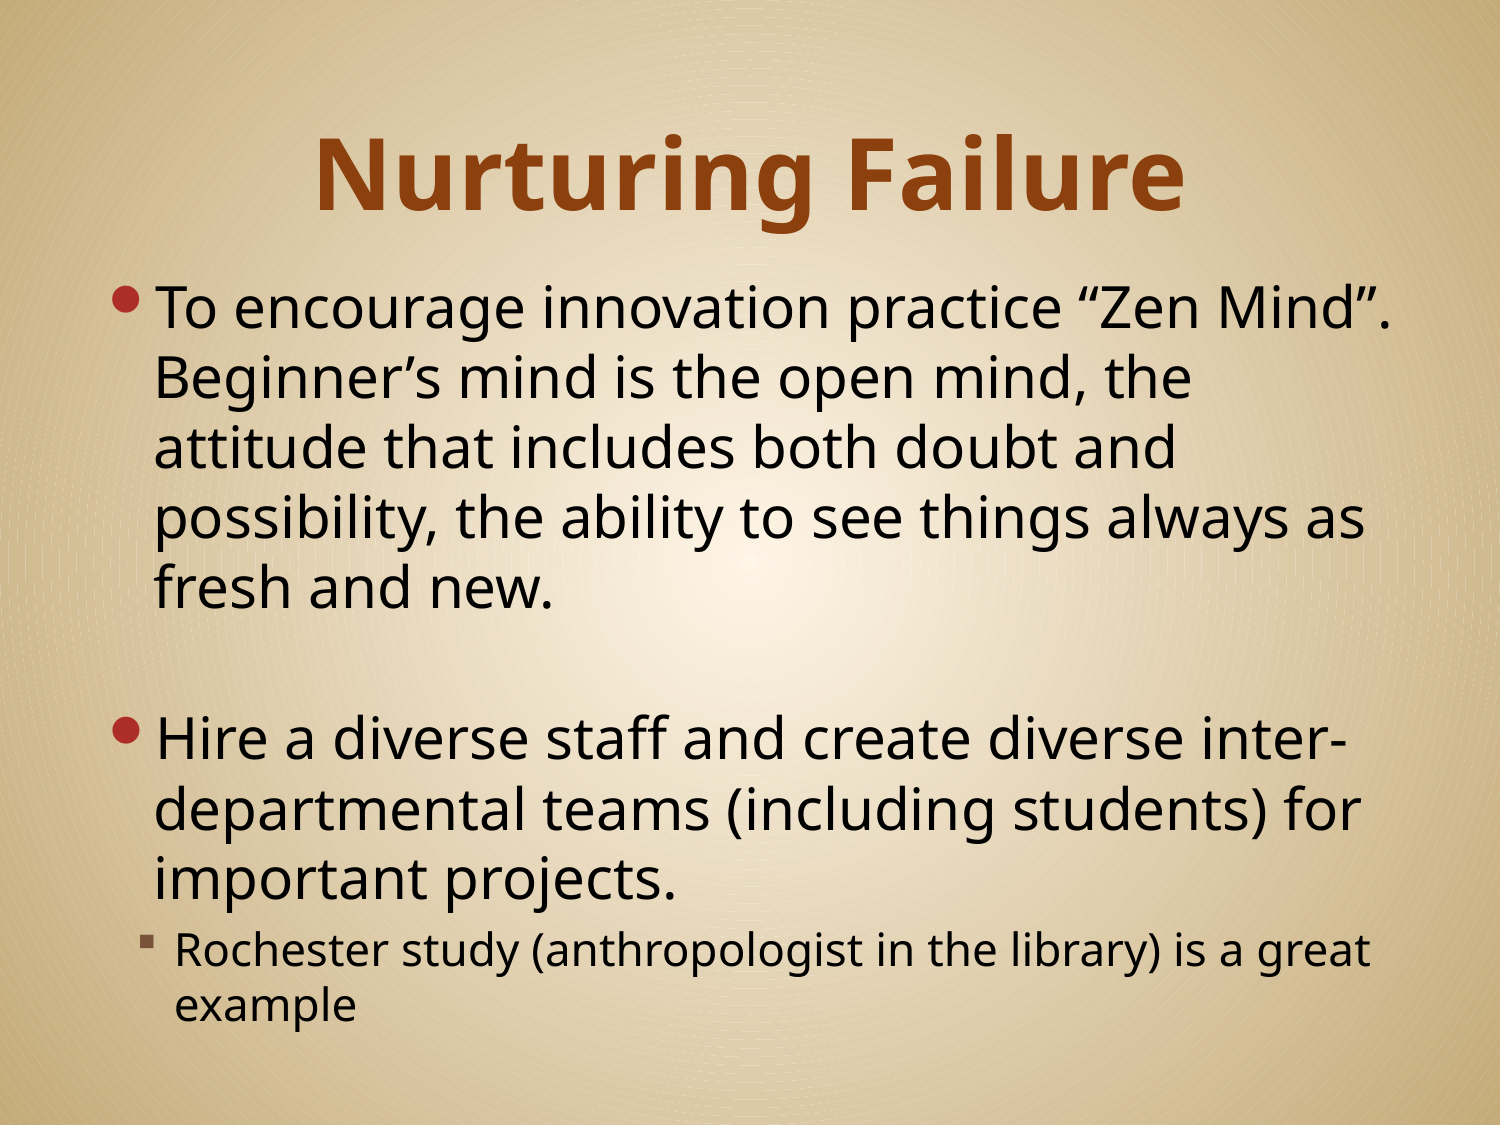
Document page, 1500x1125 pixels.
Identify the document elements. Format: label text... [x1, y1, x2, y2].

title Nurturing Failure [75, 50, 1425, 238]
list To encourage innovation practice “Zen Mind”. Beginner’s mind is the open mind, the attitude that includes both doubt and possibility, the ability to see things always as fresh and new. Hire a diverse staff and create diverse inter-departmental teams (including students) for important projects. Rochester study (anthropologist in the library) is a great example [74, 262, 1426, 1006]
